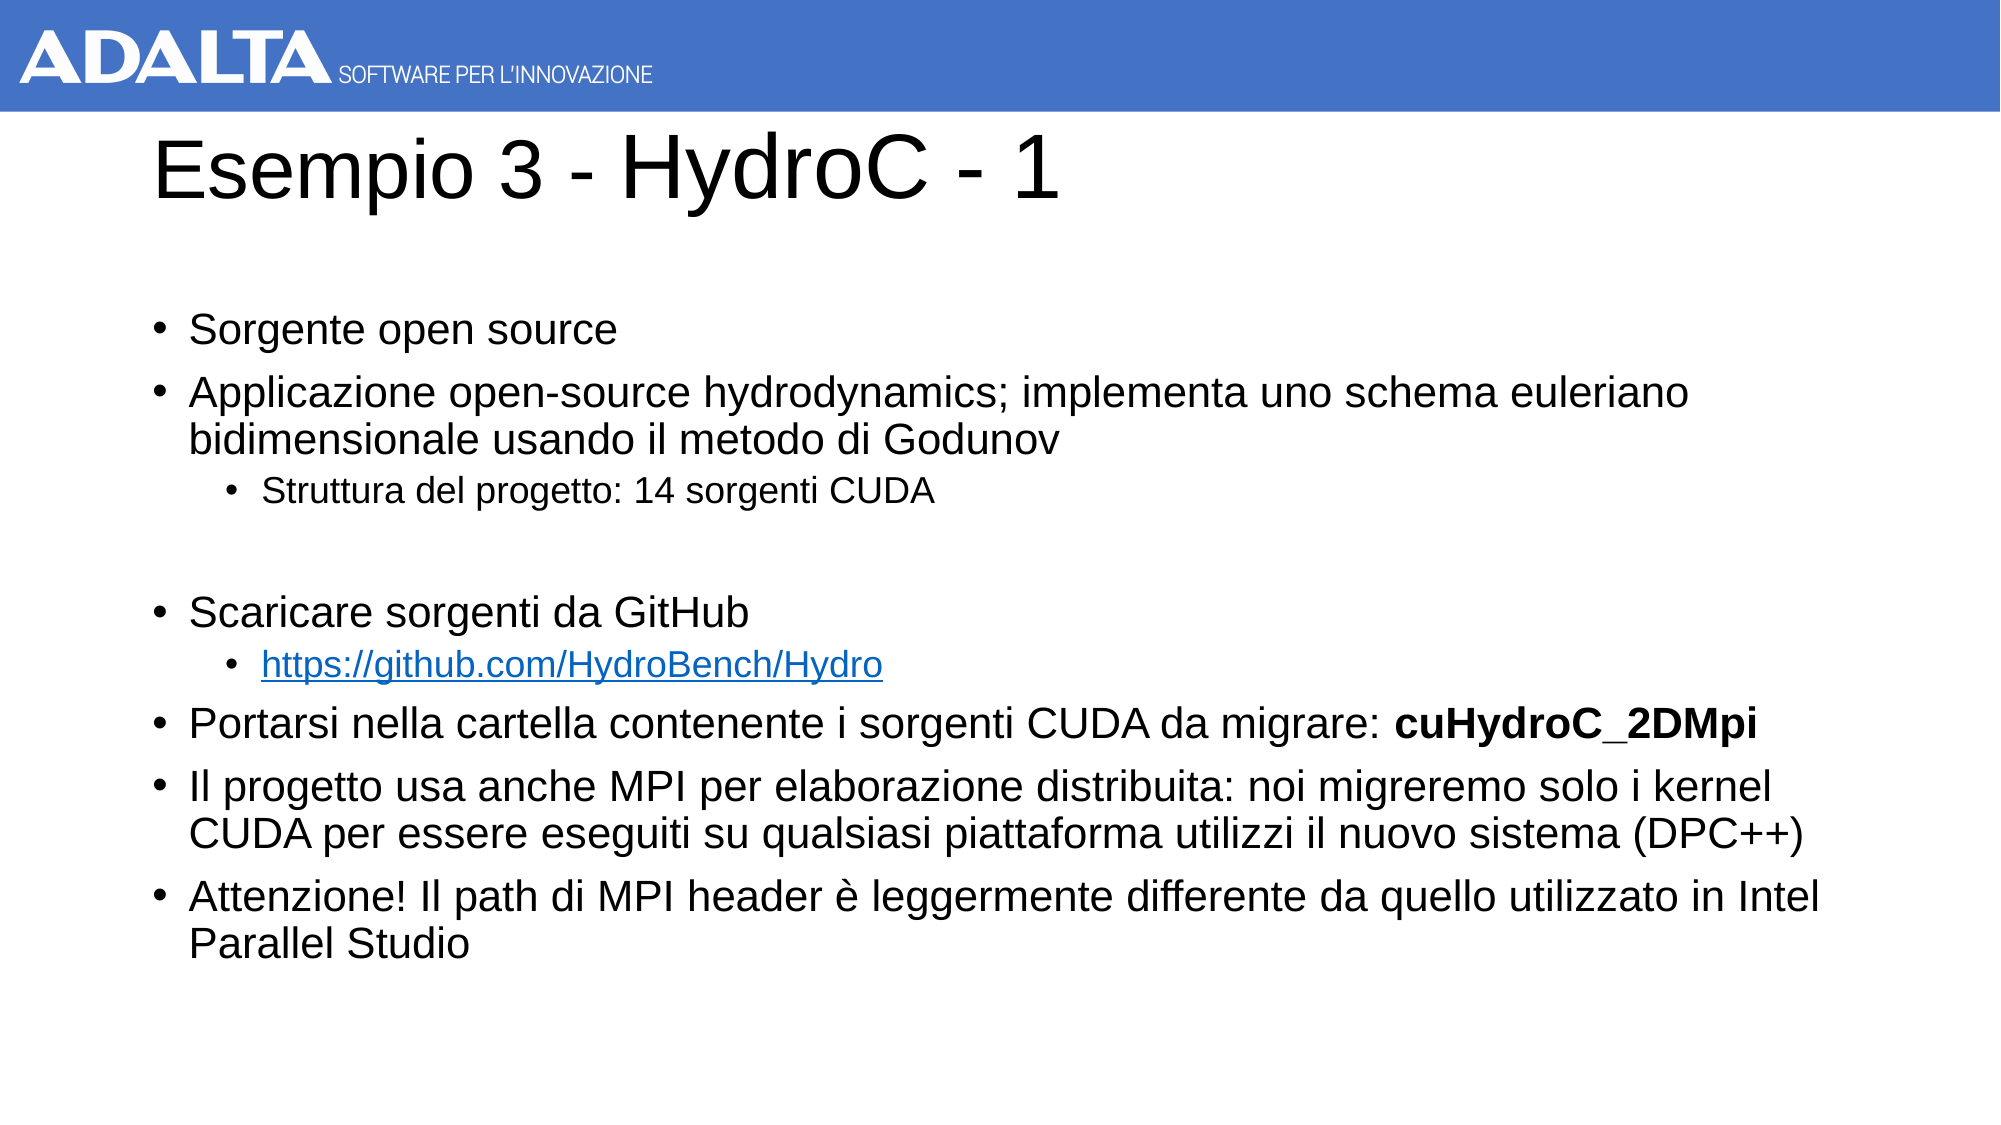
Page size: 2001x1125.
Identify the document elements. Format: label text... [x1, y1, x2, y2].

picture [13, 23, 658, 88]
list Sorgente open source Applicazione open-source hydrodynamics; implementa uno schema euleriano bidimensionale usando il metodo di Godunov Struttura del progetto: 14 sorgenti CUDA Scaricare sorgenti da GitHub https://github.com/HydroBench/Hydro Portarsi nella cartella contenente i sorgenti CUDA da migrare: cuHydroC_2DMpi Il progetto usa anche MPI per elaborazione distribuita: noi migreremo solo i kernel CUDA per essere eseguiti su qualsiasi piattaforma utilizzi il nuovo sistema (DPC++) Attenzione! Il path di MPI header è leggermente differente da quello utilizzato in Intel Parallel Studio [137, 299, 1863, 1014]
title Esempio 3 - HydroC - 1 [137, 111, 1922, 278]
